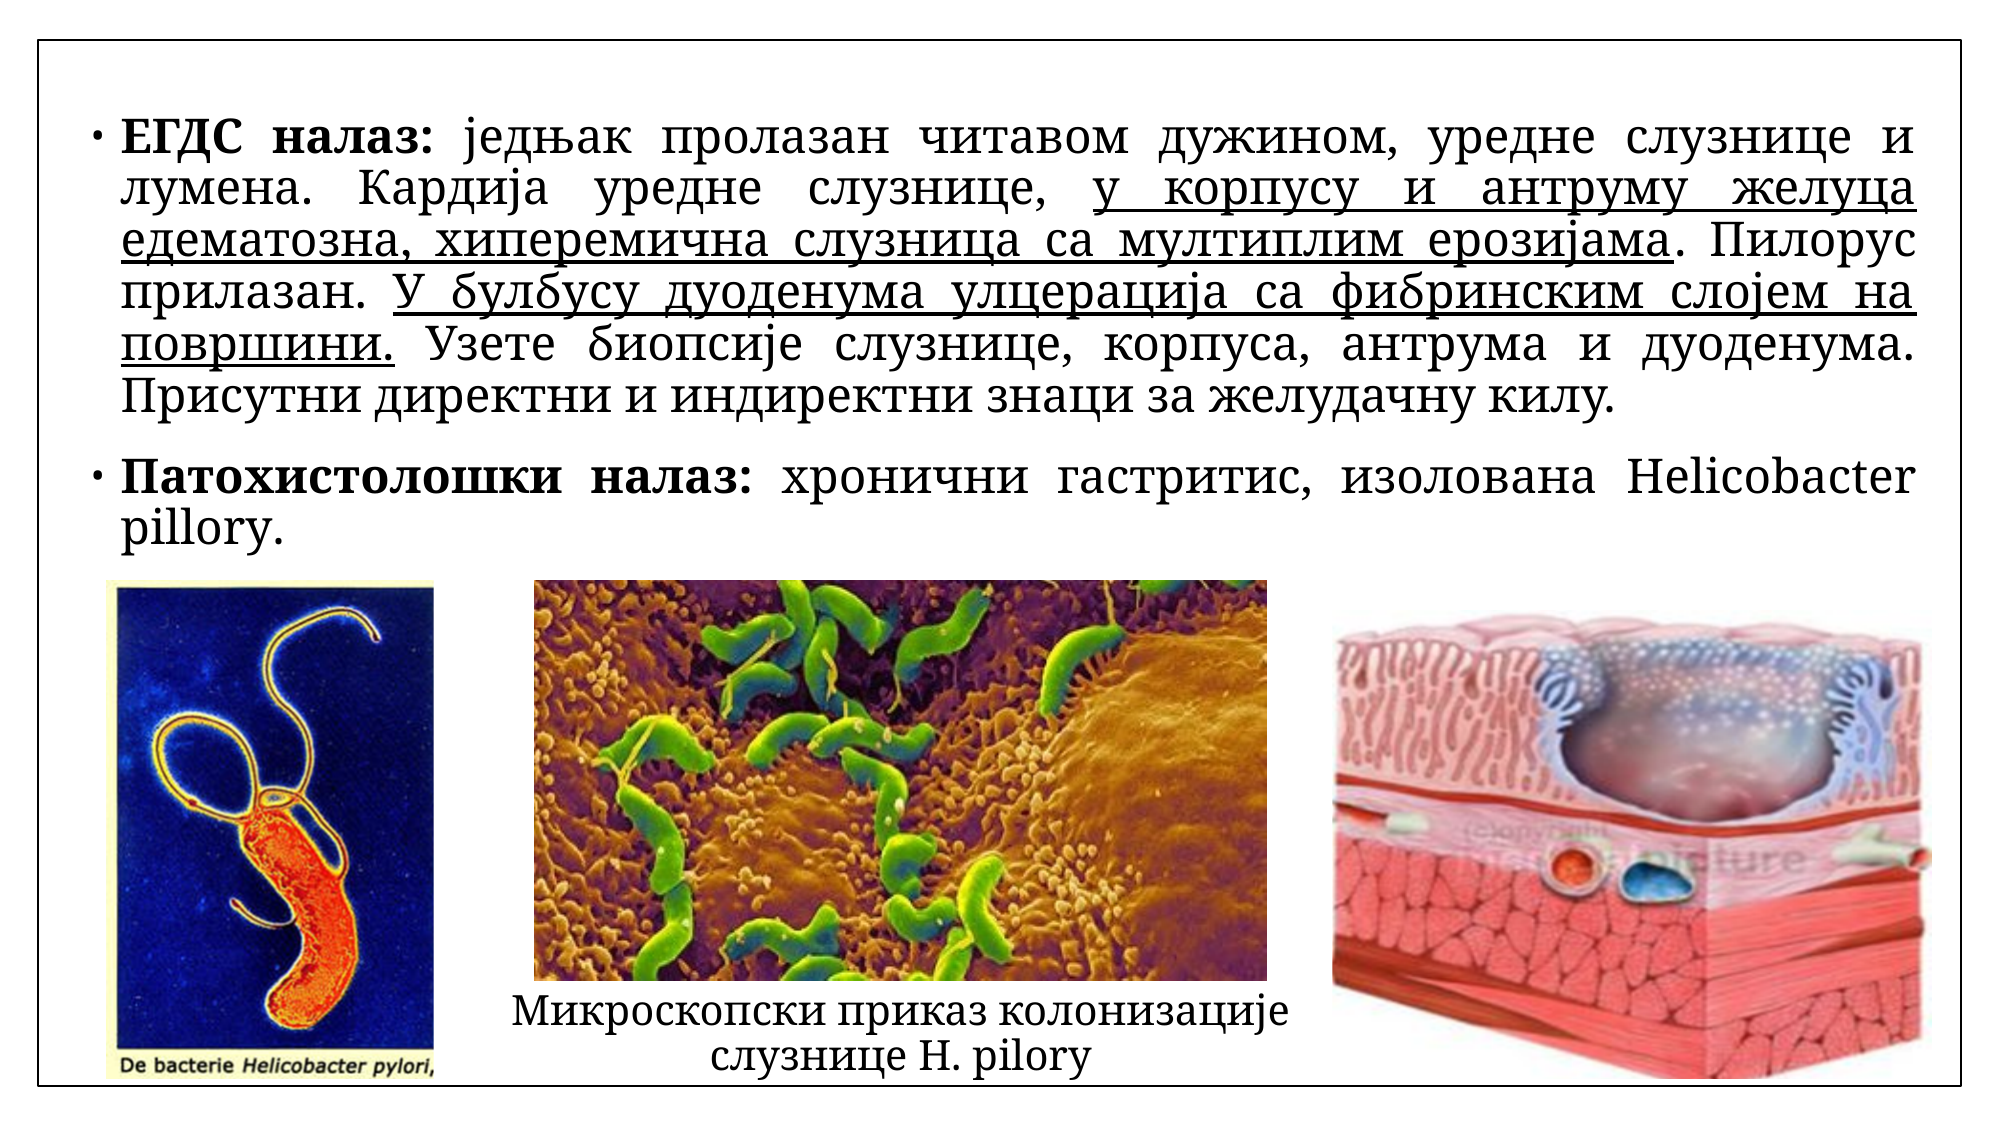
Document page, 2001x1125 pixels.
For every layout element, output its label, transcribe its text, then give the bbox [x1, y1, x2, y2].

list ЕГДС налаз: једњак пролазан читавом дужином, уредне слузнице и лумена. Кардија уредне слузнице, у корпусу и антруму желуца едематозна, хиперемична слузница са мултиплим ерозијама. Пилорус прилазан. У булбусу дуоденума улцерација са фибринским слојем на површини. Узете биопсије слузнице, корпуса, антрума и дуоденума. Присутни директни и индиректни знаци за желудачну килу. Патохистолошки налаз: хронични гастритис, изолована Helicobacter pillory. [68, 104, 1932, 767]
picture [1332, 610, 1933, 1079]
picture [533, 580, 1268, 982]
picture [105, 580, 434, 1079]
title Микроскопски приказ колонизације слузнице H. pilory [438, 989, 1327, 1079]
